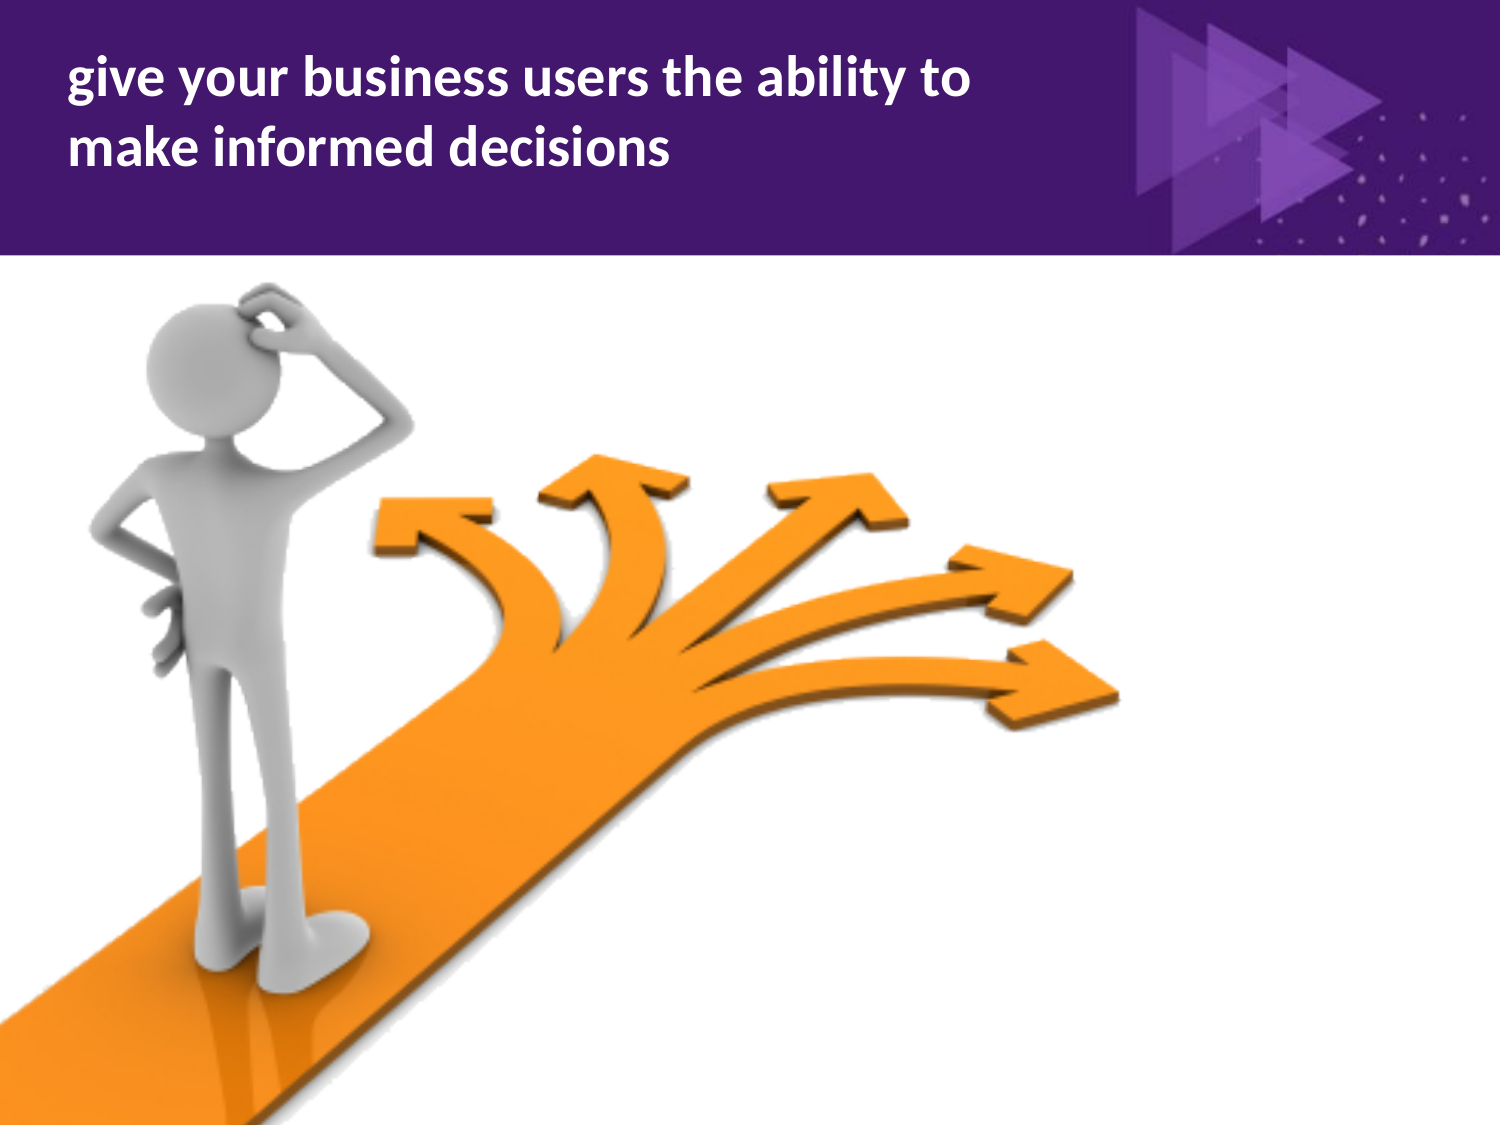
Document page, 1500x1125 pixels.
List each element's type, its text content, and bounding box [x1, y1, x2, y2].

picture [0, 0, 1500, 1125]
text_box give your business users the ability to make informed decisions [53, 30, 1060, 180]
